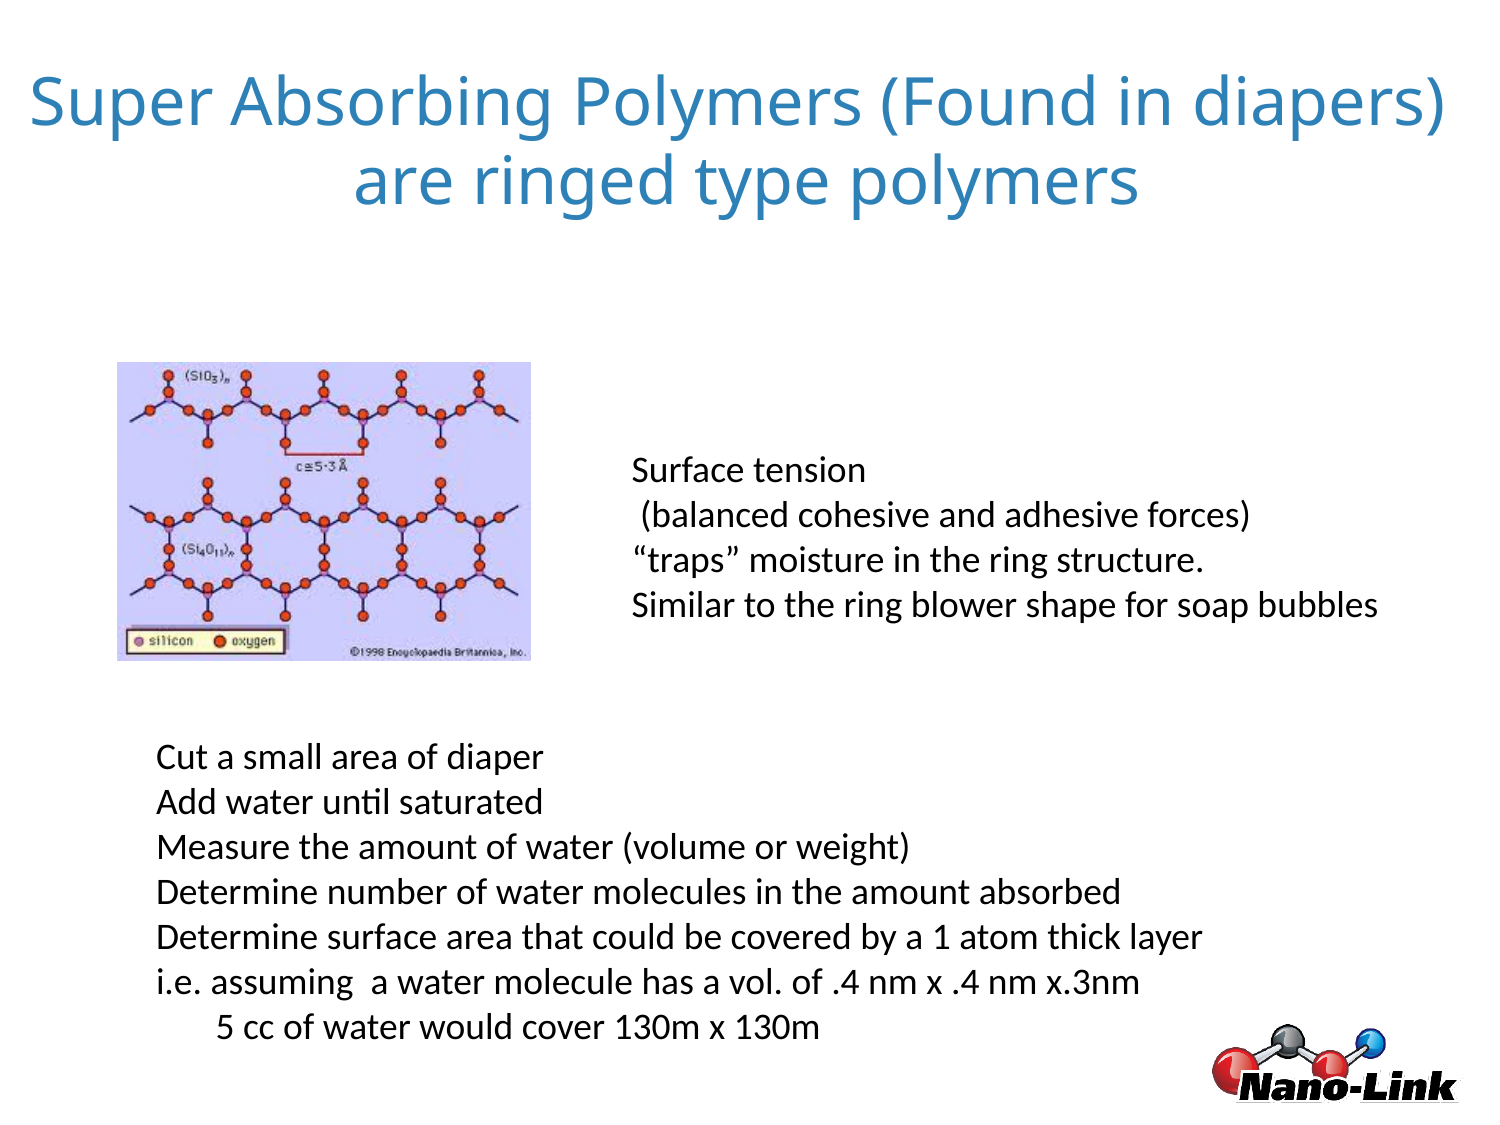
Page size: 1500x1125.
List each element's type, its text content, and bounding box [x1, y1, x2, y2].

text_box Surface tension (balanced cohesive and adhesive forces) “traps” moisture in the ring structure. Similar to the ring blower shape for soap bubbles [616, 437, 1395, 633]
picture [117, 362, 531, 662]
picture [1212, 1024, 1463, 1103]
text_box Super Absorbing Polymers (Found in diapers) are ringed type polymers [15, 50, 1480, 226]
text_box Cut a small area of diaper Add water until saturated Measure the amount of water (volume or weight) Determine number of water molecules in the amount absorbed Determine surface area that could be covered by a 1 atom thick layer i.e. assuming a water molecule has a vol. of .4 nm x .4 nm x.3nm 5 cc of water would cover 130m x 130m [141, 724, 1220, 1055]
